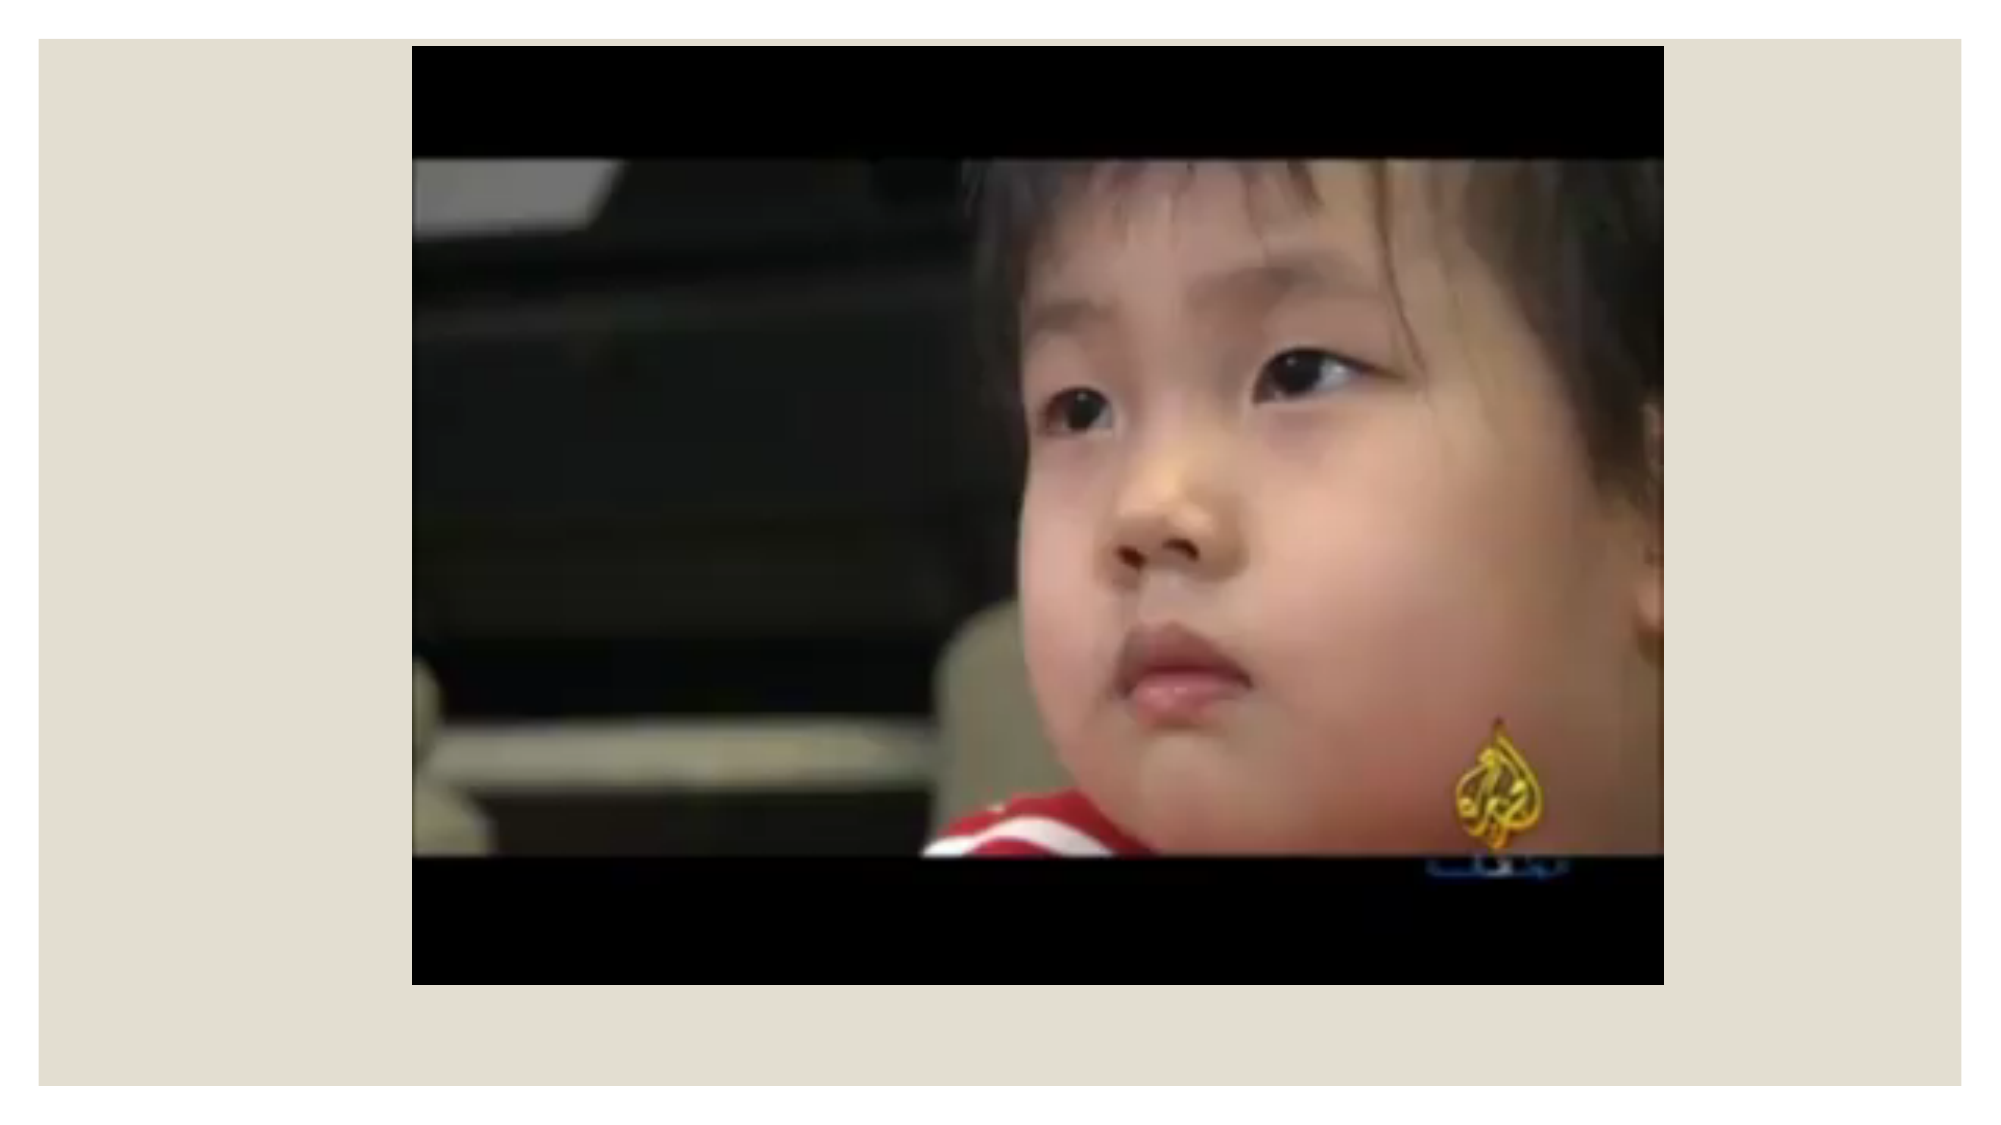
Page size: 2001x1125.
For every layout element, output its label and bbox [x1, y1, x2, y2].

text_box [411, 45, 1665, 986]
